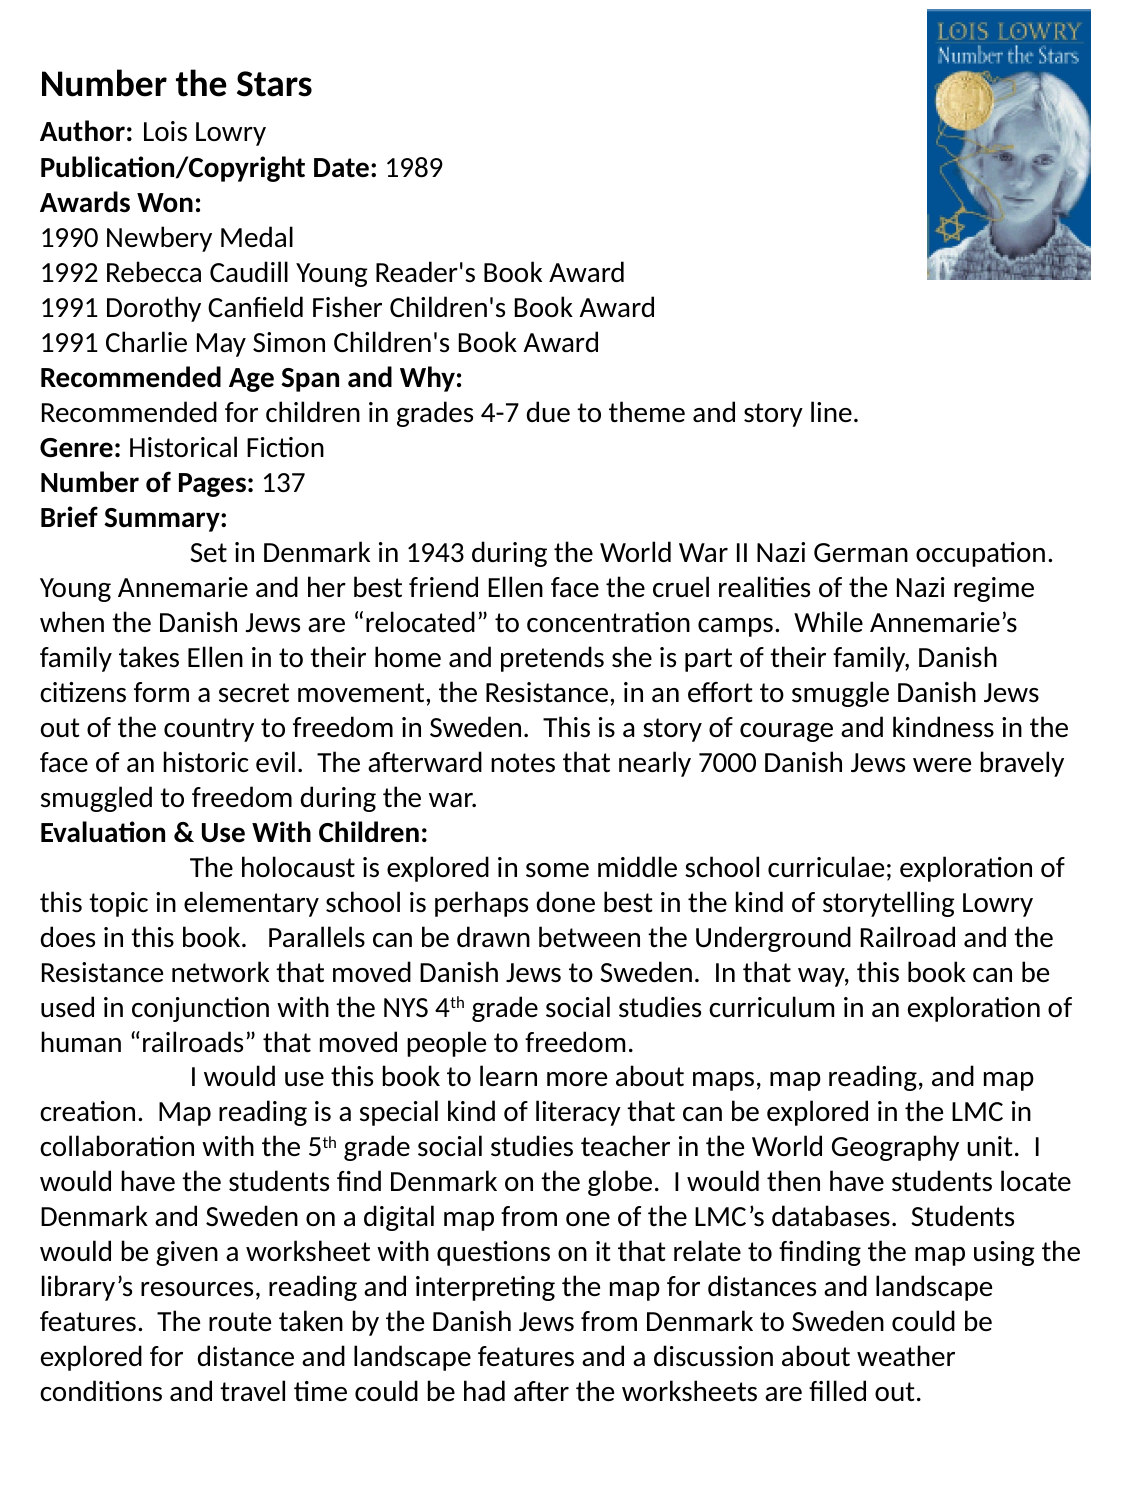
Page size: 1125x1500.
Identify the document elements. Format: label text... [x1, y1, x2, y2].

text_box Number the Stars Author: Lois Lowry Publication/Copyright Date: 1989 Awards Won: 1990 Newbery Medal 1992 Rebecca Caudill Young Reader's Book Award 1991 Dorothy Canfield Fisher Children's Book Award 1991 Charlie May Simon Children's Book Award Recommended Age Span and Why: Recommended for children in grades 4-7 due to theme and story line. Genre: Historical Fiction Number of Pages: 137 Brief Summary: Set in Denmark in 1943 during the World War II Nazi German occupation. Young Annemarie and her best friend Ellen face the cruel realities of the Nazi regime when the Danish Jews are “relocated” to concentration camps. While Annemarie’s family takes Ellen in to their home and pretends she is part of their family, Danish citizens form a secret movement, the Resistance, in an effort to smuggle Danish Jews out of the country to freedom in Sweden. This is a story of courage and kindness in the face of an historic evil. The afterward notes that nearly 7000 Danish Jews were bravely smuggled to freedom during the war. Evaluation & Use With Children: The holocaust is explored in some middle school curriculae; exploration of this topic in elementary school is perhaps done best in the kind of storytelling Lowry does in this book. Parallels can be drawn between the Underground Railroad and the Resistance network that moved Danish Jews to Sweden. In that way, this book can be used in conjunction with the NYS 4th grade social studies curriculum in an exploration of human “railroads” that moved people to freedom. I would use this book to learn more about maps, map reading, and map creation. Map reading is a special kind of literacy that can be explored in the LMC in collaboration with the 5th grade social studies teacher in the World Geography unit. I would have the students find Denmark on the globe. I would then have students locate Denmark and Sweden on a digital map from one of the LMC’s databases. Students would be given a worksheet with questions on it that relate to finding the map using the library’s resources, reading and interpreting the map for distances and landscape features. The route taken by the Danish Jews from Denmark to Sweden could be explored for distance and landscape features and a discussion about weather conditions and travel time could be had after the worksheets are filled out. [24, 51, 1100, 1415]
picture [926, 9, 1092, 281]
